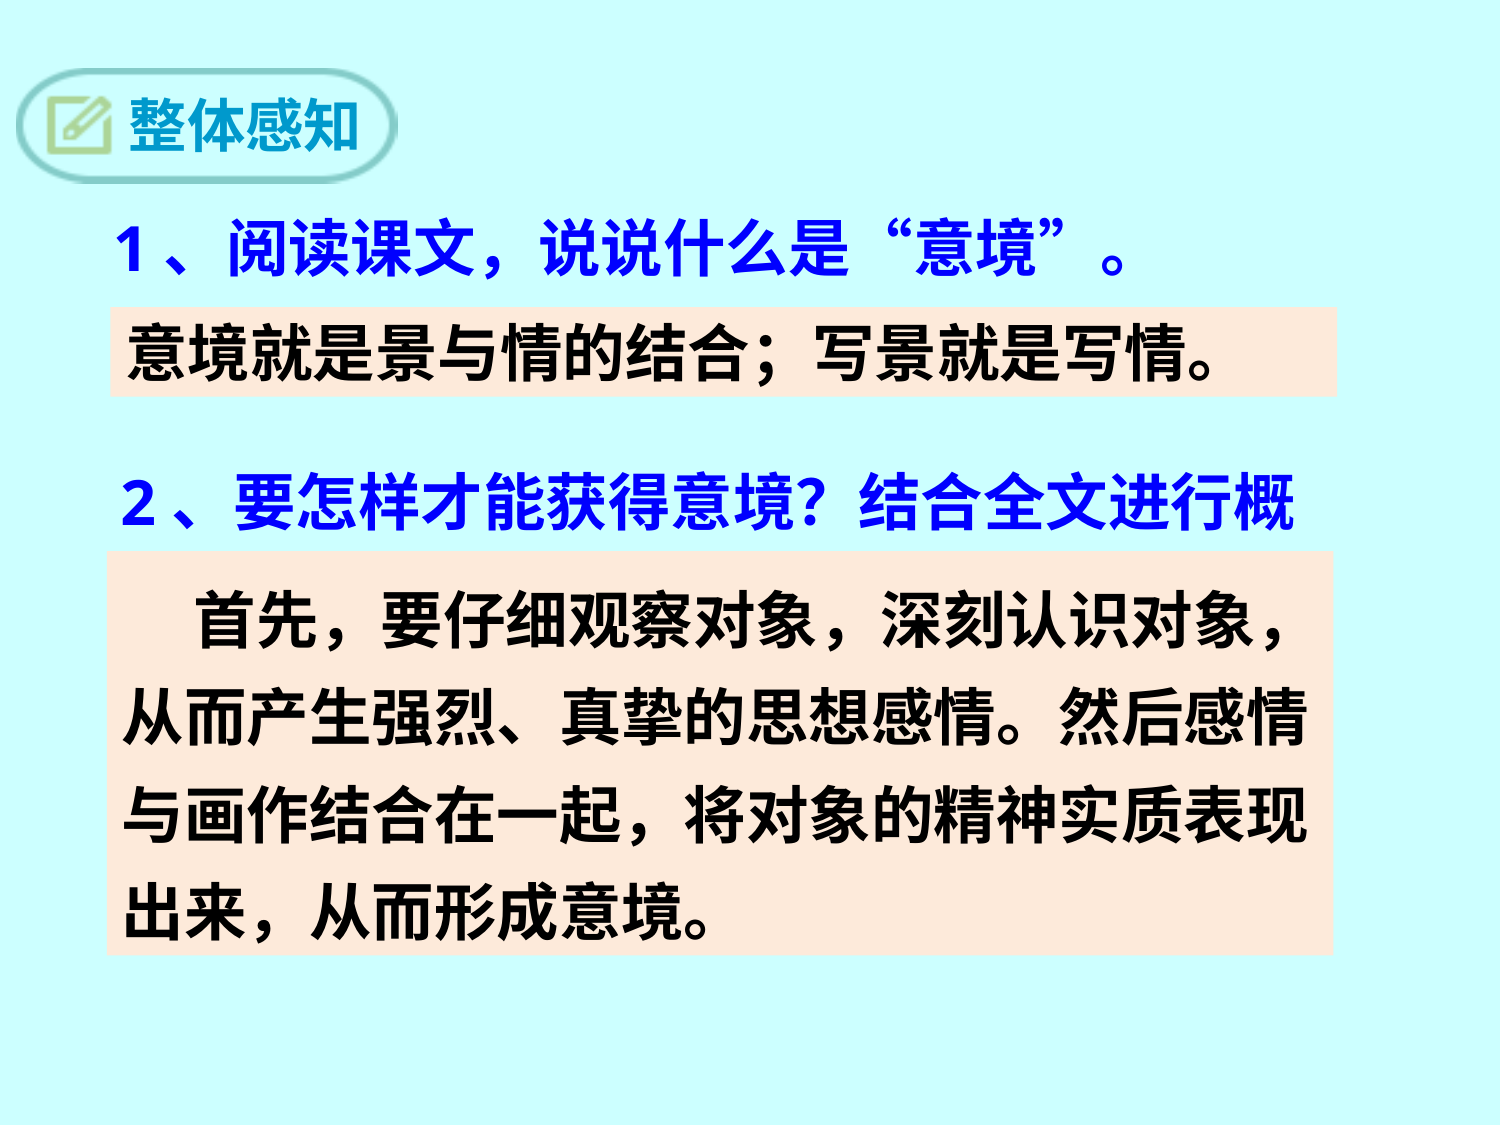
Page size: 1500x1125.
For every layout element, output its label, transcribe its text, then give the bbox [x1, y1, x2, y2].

text_box 2、要怎样才能获得意境？结合全文进行概括。 [105, 440, 1417, 636]
text_box 意境就是景与情的结合；写景就是写情。 [110, 307, 1338, 397]
text_box 1、阅读课文，说说什么是“意境”。 [98, 201, 1190, 292]
text_box 首先，要仔细观察对象，深刻认识对象，从而产生强烈、真挚的思想感情。然后感情与画作结合在一起，将对象的精神实质表现出来，从而形成意境。 [106, 551, 1334, 956]
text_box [16, 68, 398, 184]
